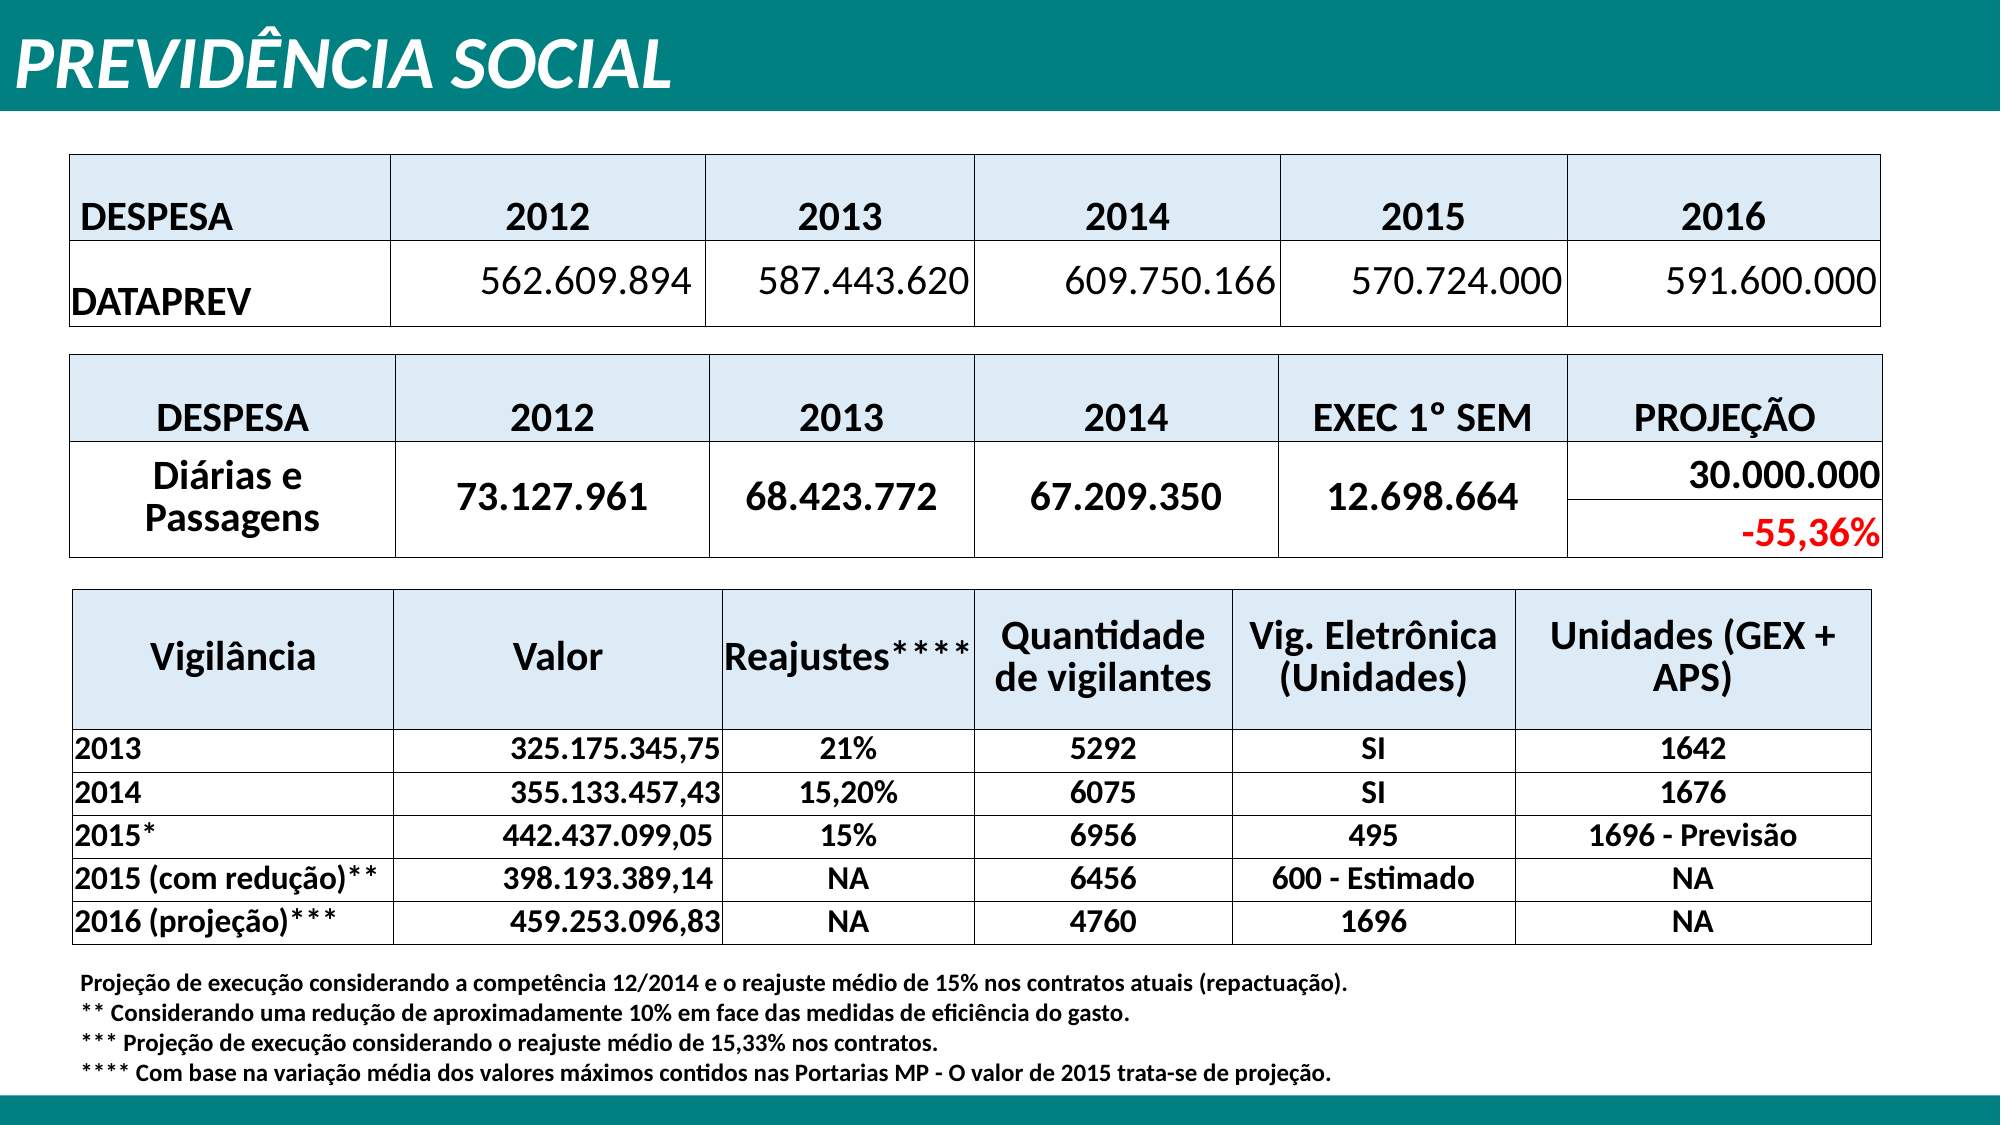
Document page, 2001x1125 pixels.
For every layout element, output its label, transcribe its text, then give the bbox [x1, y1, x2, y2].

table_cell 1696 - Previsão [1516, 816, 1871, 858]
table_header Reajustes**** [723, 590, 974, 729]
table_cell NA [723, 902, 974, 944]
table_cell 442.437.099,05 [394, 816, 722, 858]
table_header 2014 [975, 155, 1280, 240]
table_cell NA [1516, 859, 1871, 901]
table_cell 587.443.620 [706, 241, 974, 326]
table_cell NA [723, 859, 974, 901]
table_cell SI [1233, 730, 1515, 772]
table_cell 325.175.345,75 [394, 730, 722, 772]
table_header DESPESA [70, 355, 395, 441]
table_cell DATAPREV [70, 241, 390, 326]
table_cell 15% [723, 816, 974, 858]
table_cell 12.698.664 [1279, 442, 1567, 557]
table_cell SI [1233, 773, 1515, 815]
table_cell 68.423.772 [710, 442, 974, 557]
table_cell 5292 [975, 730, 1232, 772]
text_box Projeção de execução considerando a competência 12/2014 e o reajuste médio de 15% nos contratos atuais (repactuação). ** Considerando uma redução de aproximadamente 10% em face das medidas de eficiência do gasto. *** Projeção de execução considerando o reajuste médio de 15,33% nos contratos. **** Com base na variação média dos valores máximos contidos nas Portarias MP - O valor de 2015 trata-se de projeção. [65, 959, 1834, 1094]
table_cell NA [1516, 902, 1871, 944]
table_cell 30.000.000 [1568, 442, 1882, 499]
table_header Valor [394, 590, 722, 729]
table_cell 1696 [1233, 902, 1515, 944]
table_cell 15,20% [723, 773, 974, 815]
table_header 2012 [391, 155, 705, 240]
table_header 2013 [706, 155, 974, 240]
table_cell 21% [723, 730, 974, 772]
table_header 2012 [396, 355, 709, 441]
table_cell Diárias e Passagens [70, 442, 395, 557]
table_cell 6456 [975, 859, 1232, 901]
table_cell 495 [1233, 816, 1515, 858]
table_cell 562.609.894 [391, 241, 705, 326]
table_header 2015 [1281, 155, 1567, 240]
text_box PREVIDÊNCIA SOCIAL [0, 0, 2000, 111]
table_cell -55,36% [1568, 500, 1882, 557]
table_cell 459.253.096,83 [394, 902, 722, 944]
table_header 2013 [710, 355, 974, 441]
table_cell 1642 [1516, 730, 1871, 772]
table_cell 4760 [975, 902, 1232, 944]
table_header EXEC 1º SEM [1279, 355, 1567, 441]
table_header Vigilância [73, 590, 393, 729]
table_cell 355.133.457,43 [394, 773, 722, 815]
table_cell 570.724.000 [1281, 241, 1567, 326]
table_header Vig. Eletrônica (Unidades) [1233, 590, 1515, 729]
table_cell 2014 [73, 773, 393, 815]
table_cell 67.209.350 [975, 442, 1278, 557]
table_cell 2016 (projeção)*** [73, 902, 393, 944]
table_cell 73.127.961 [396, 442, 709, 557]
table_cell 398.193.389,14 [394, 859, 722, 901]
table_cell 609.750.166 [975, 241, 1280, 326]
table_cell 2015* [73, 816, 393, 858]
table_cell 6075 [975, 773, 1232, 815]
table_cell 2013 [73, 730, 393, 772]
text_box [0, 1095, 2000, 1125]
table_header PROJEÇÃO [1568, 355, 1882, 441]
table_cell 1676 [1516, 773, 1871, 815]
table_header 2014 [975, 355, 1278, 441]
table_cell 600 - Estimado [1233, 859, 1515, 901]
table_header Quantidade de vigilantes [975, 590, 1232, 729]
table_cell 591.600.000 [1568, 241, 1880, 326]
table_header 2016 [1568, 155, 1880, 240]
table_header Unidades (GEX + APS) [1516, 590, 1871, 729]
table_cell 6956 [975, 816, 1232, 858]
table_header DESPESA [70, 155, 390, 240]
table_cell 2015 (com redução)** [73, 859, 393, 901]
